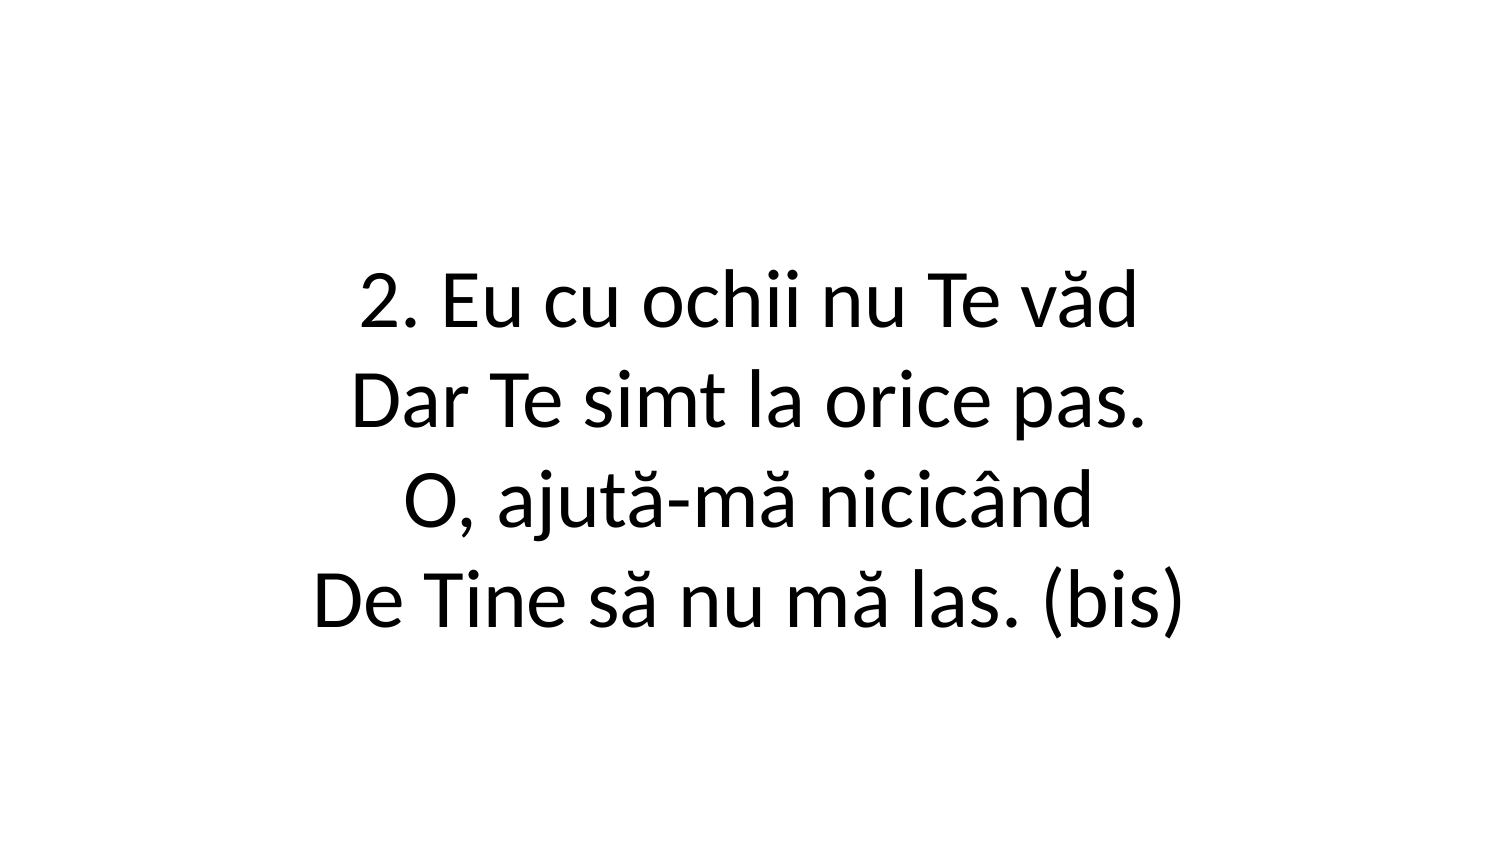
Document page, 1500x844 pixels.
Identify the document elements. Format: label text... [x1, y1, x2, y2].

text_box 2. Eu cu ochii nu Te văd Dar Te simt la orice pas. O, ajută-mă nicicând De Tine să nu mă las. (bis) [297, 192, 1203, 652]
